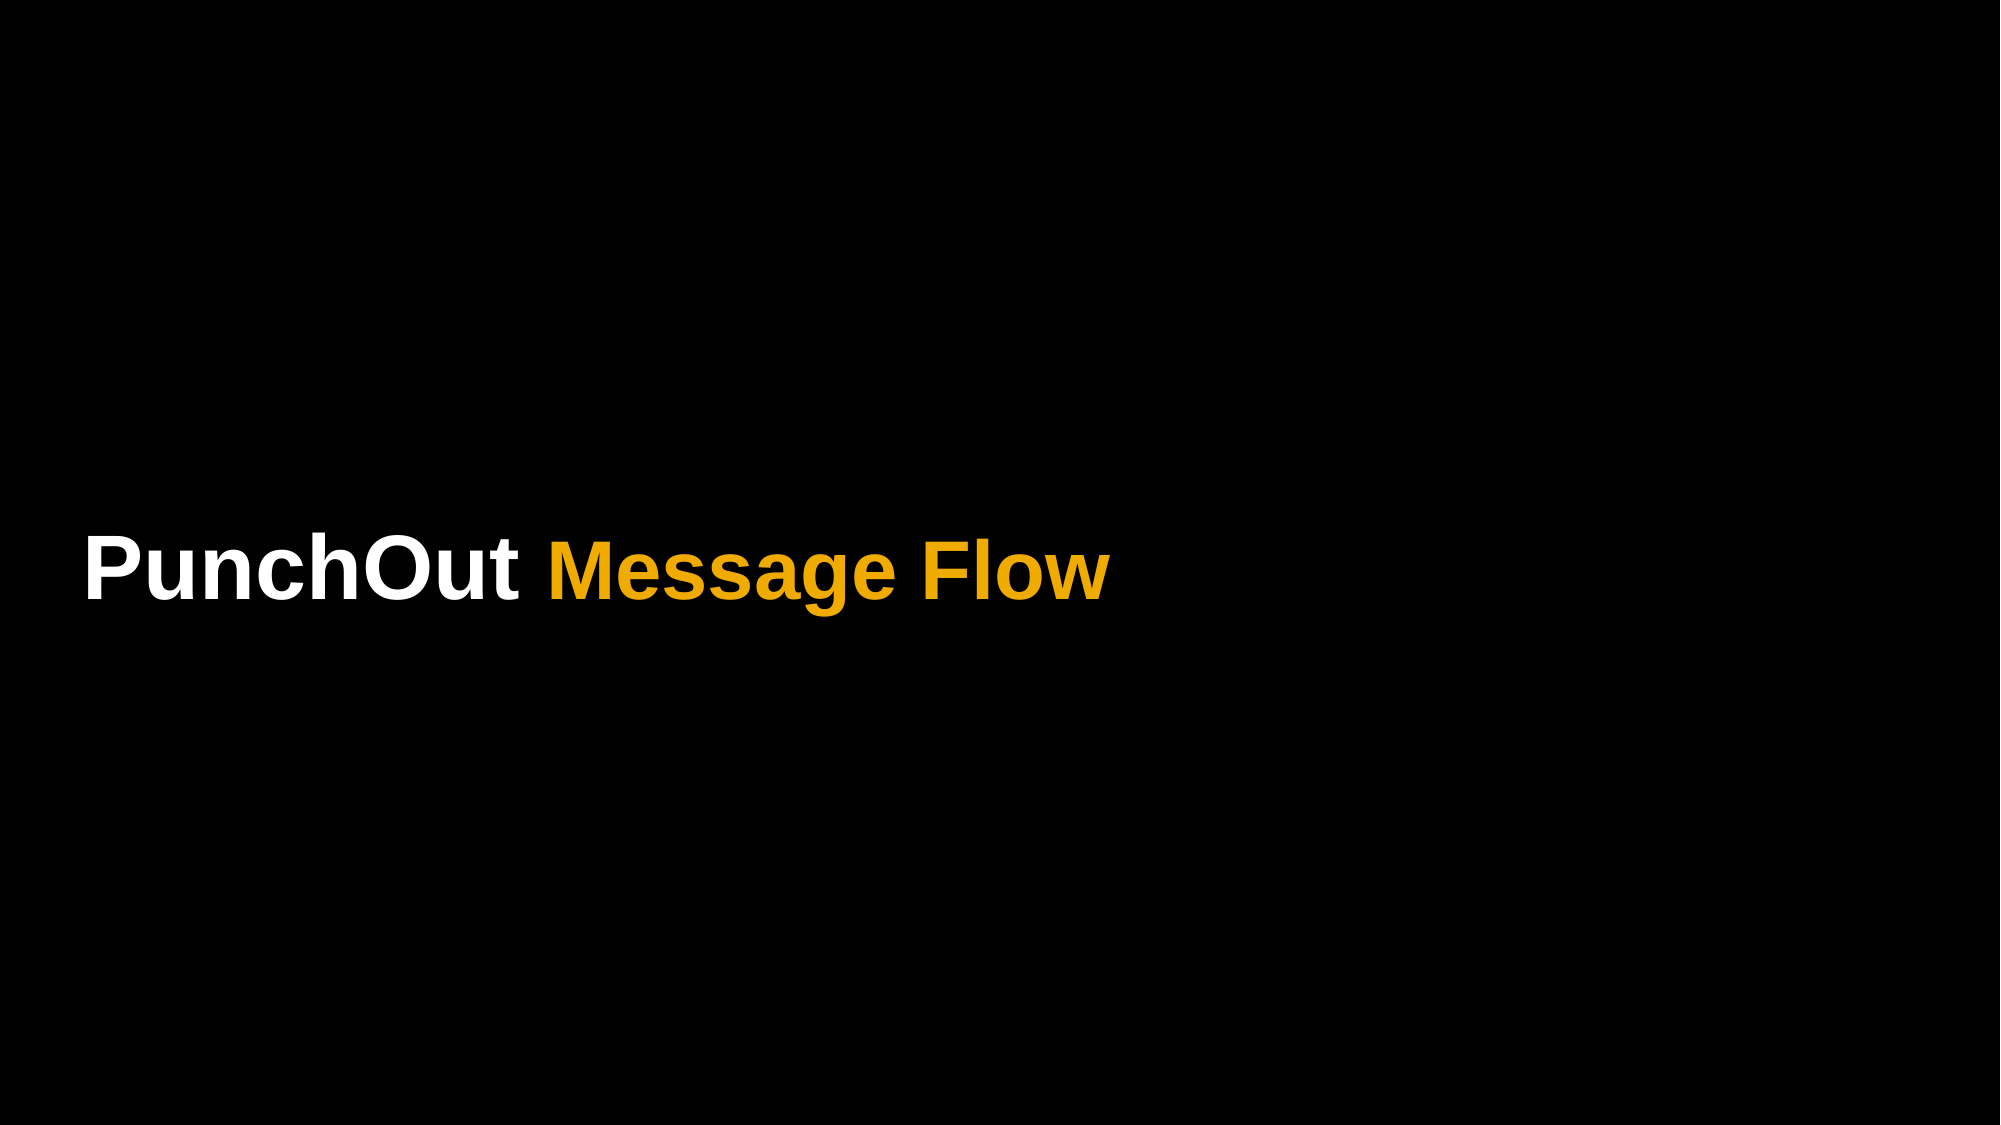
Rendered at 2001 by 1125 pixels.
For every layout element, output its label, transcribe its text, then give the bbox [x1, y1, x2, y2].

title PunchOut Message Flow [82, 506, 1918, 619]
